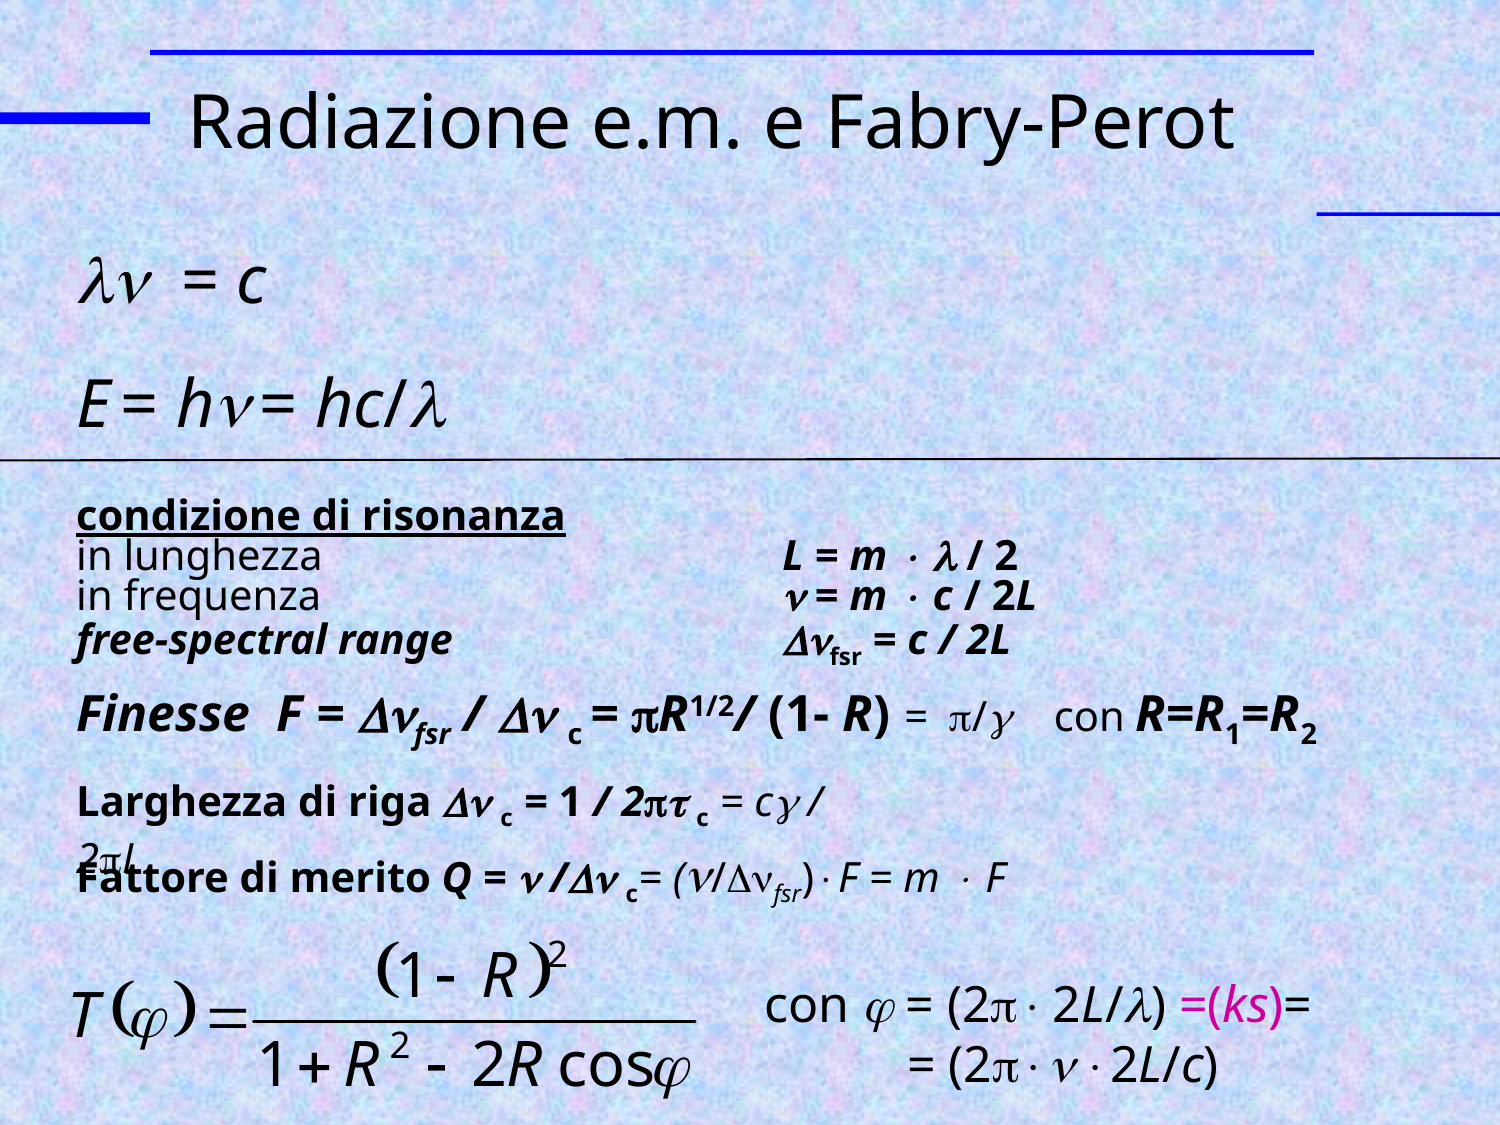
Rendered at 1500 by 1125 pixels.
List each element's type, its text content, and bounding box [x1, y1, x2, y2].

text_box Finesse F = fsr /  c = R1/2/ (1- R) = p/ con R=R1=R2 [61, 674, 1451, 758]
text_box con  = (2 2L/) =(ks)= = (2 2L/c) [749, 965, 1350, 1101]
text_box ln = c [61, 205, 876, 324]
text_box condizione di risonanza in lunghezza L = m   / 2 in frequenza  = m  c / 2L free-spectral range fsr = c / 2L [61, 490, 1360, 671]
title Radiazione e.m. e Fabry-Perot [187, 87, 1463, 180]
text_box Larghezza di riga  c = 1 / 2 c = c / 2L [61, 767, 872, 838]
picture [0, 0, 1500, 1125]
text_box E = hn = hc/l [61, 326, 876, 460]
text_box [61, 927, 711, 1111]
text_box Fattore di merito Q =  / c= (/fsr)F = m  F [61, 838, 1069, 912]
